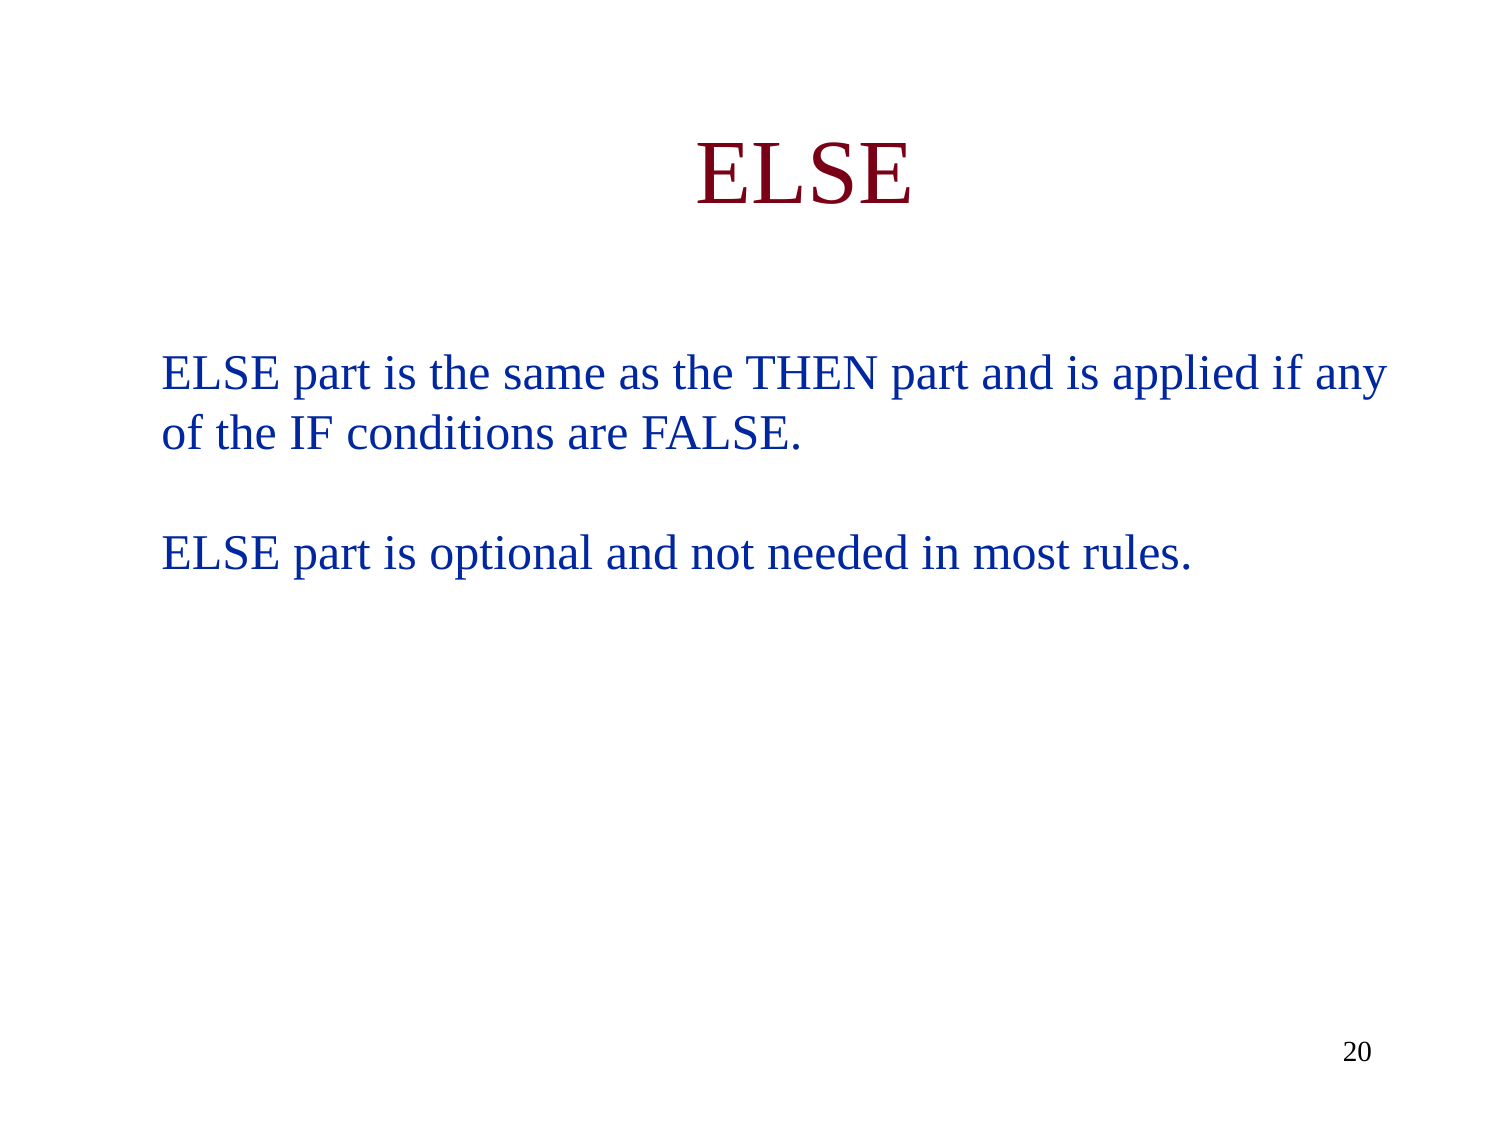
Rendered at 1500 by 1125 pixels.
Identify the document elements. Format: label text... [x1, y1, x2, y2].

slide_number 20 [1074, 1024, 1388, 1101]
text_box ELSE part is the same as the THEN part and is applied if any of the IF conditions are FALSE. ELSE part is optional and not needed in most rules. [146, 331, 1403, 587]
title ELSE [184, 72, 1427, 262]
